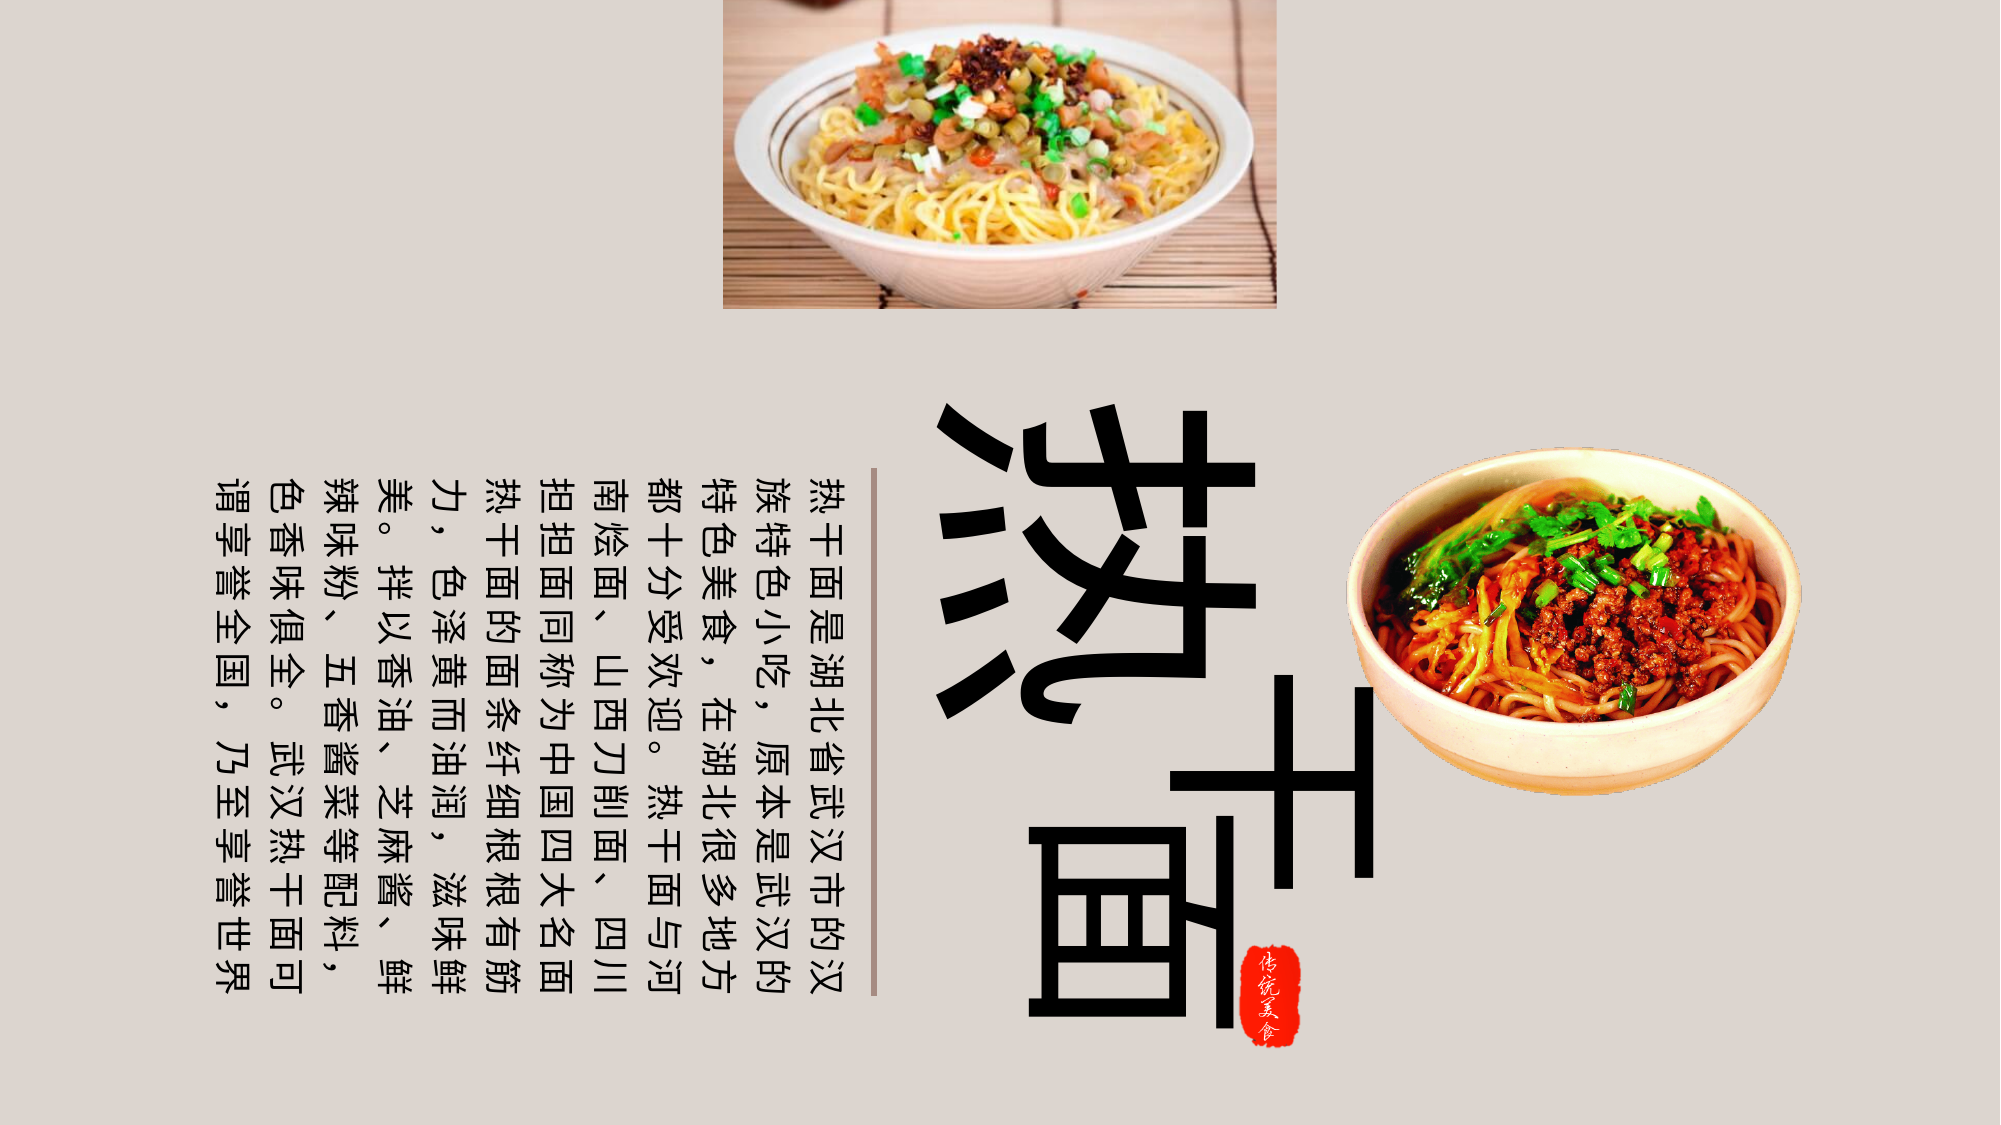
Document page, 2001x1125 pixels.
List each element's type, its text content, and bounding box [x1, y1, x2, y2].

text_box 面 [974, 787, 1296, 1042]
picture [723, 0, 1277, 310]
picture [1221, 928, 1332, 1064]
picture [1331, 439, 1810, 816]
text_box 热 [869, 373, 1319, 628]
text_box 干 [1115, 647, 1436, 902]
text_box 热干面是湖北省武汉市的汉族特色小吃，原本是武汉的特色美食，在湖北很多地方都十分受欢迎。热干面与河南烩面、山西刀削面、四川担担面同称为中国四大名面热干面的面条纤细根根有筋力，色泽黄而油润，滋味鲜美。拌以香油、芝麻酱、鲜辣味粉、五香酱菜等配料，色香味俱全。武汉热干面可谓享誉全国，乃至享誉世界 [182, 462, 867, 1040]
